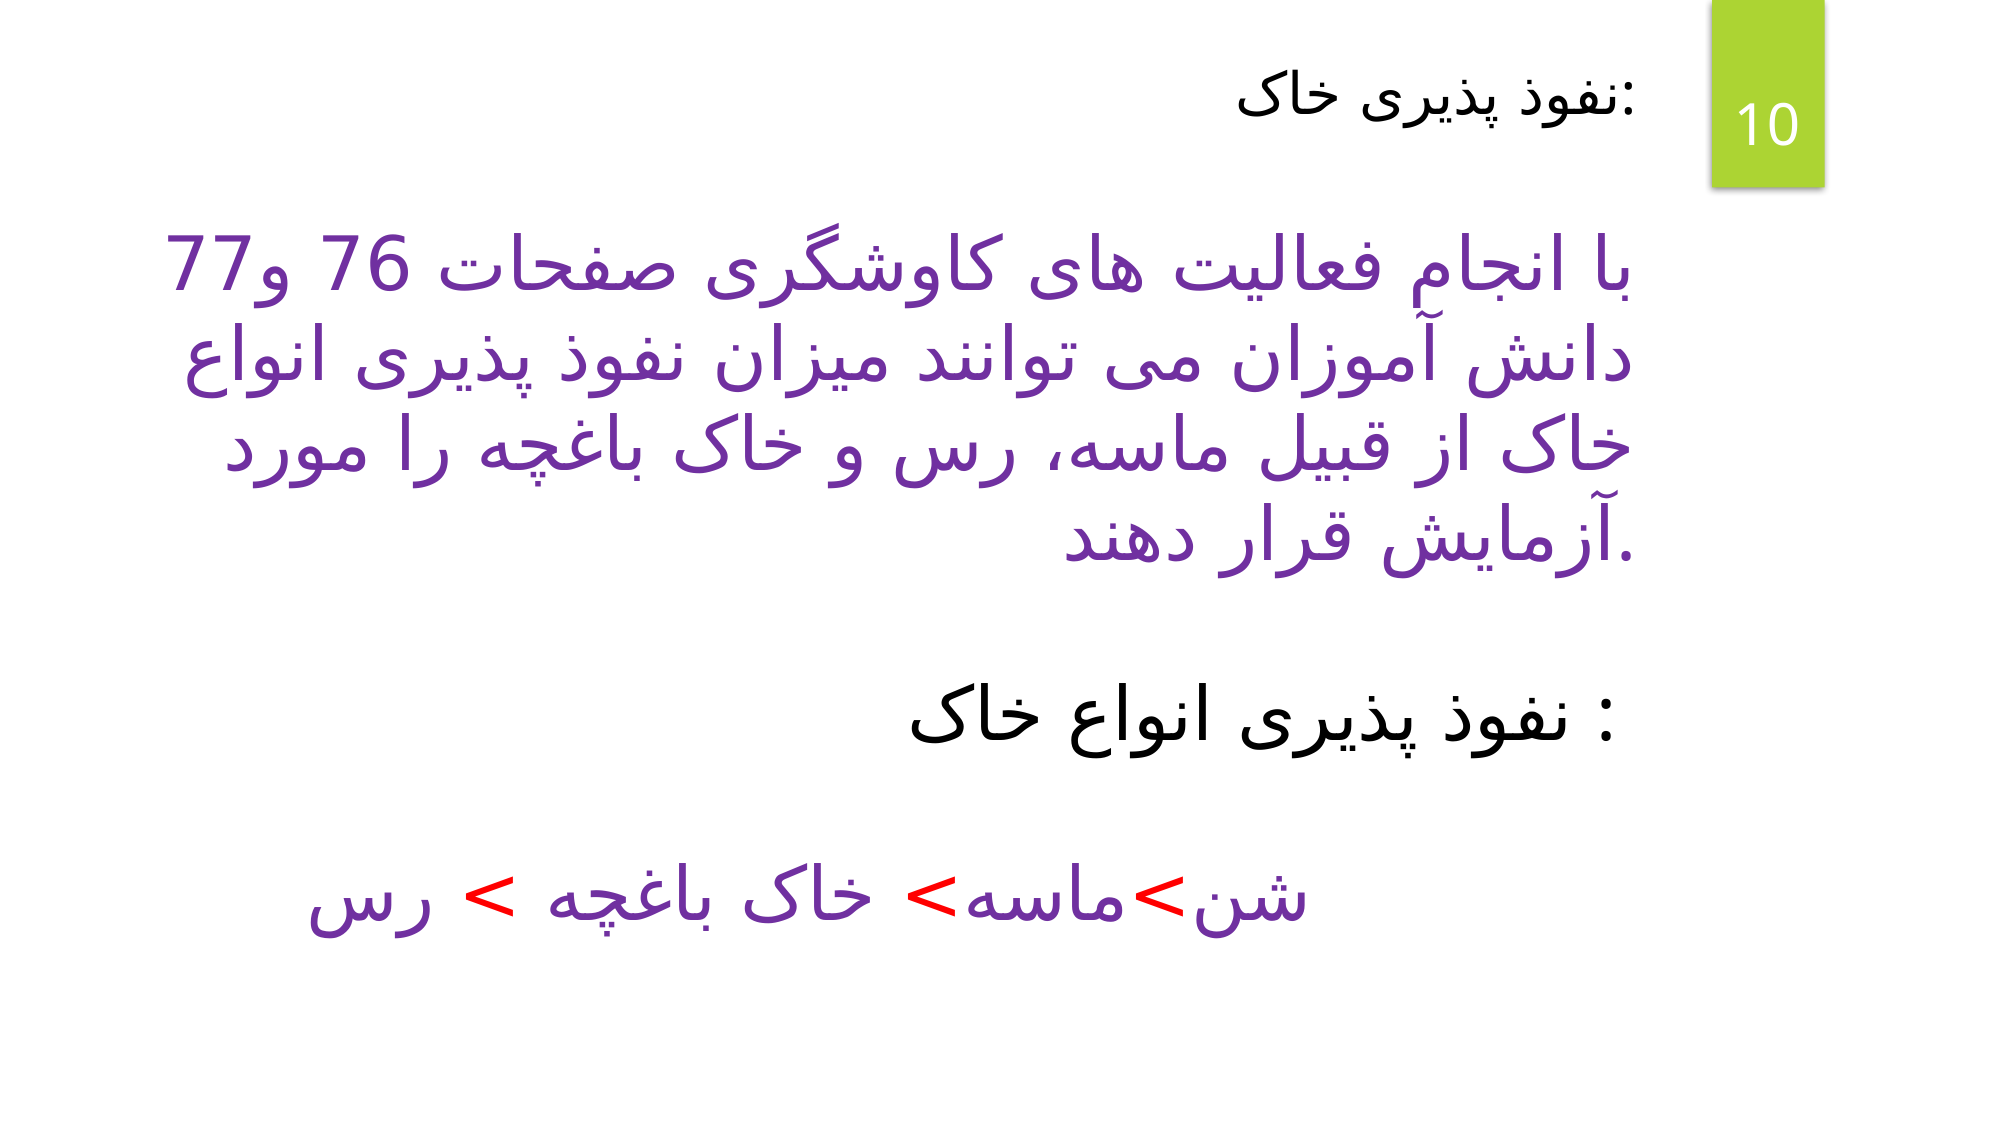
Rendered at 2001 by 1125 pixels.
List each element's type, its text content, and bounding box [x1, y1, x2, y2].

slide_number 10 [1698, 48, 1836, 175]
text_box نفوذ پذیری خاک: با انجام فعالیت های کاوشگری صفحات 76 و77 دانش آموزان می توانند میزان نفوذ پذیری انواع خاک از قبیل ماسه، رس و خاک باغچه را مورد آزمایش قرار دهند. نفوذ پذیری انواع خاک : شن>ماسه> خاک باغچه > رس [15, 48, 1651, 944]
